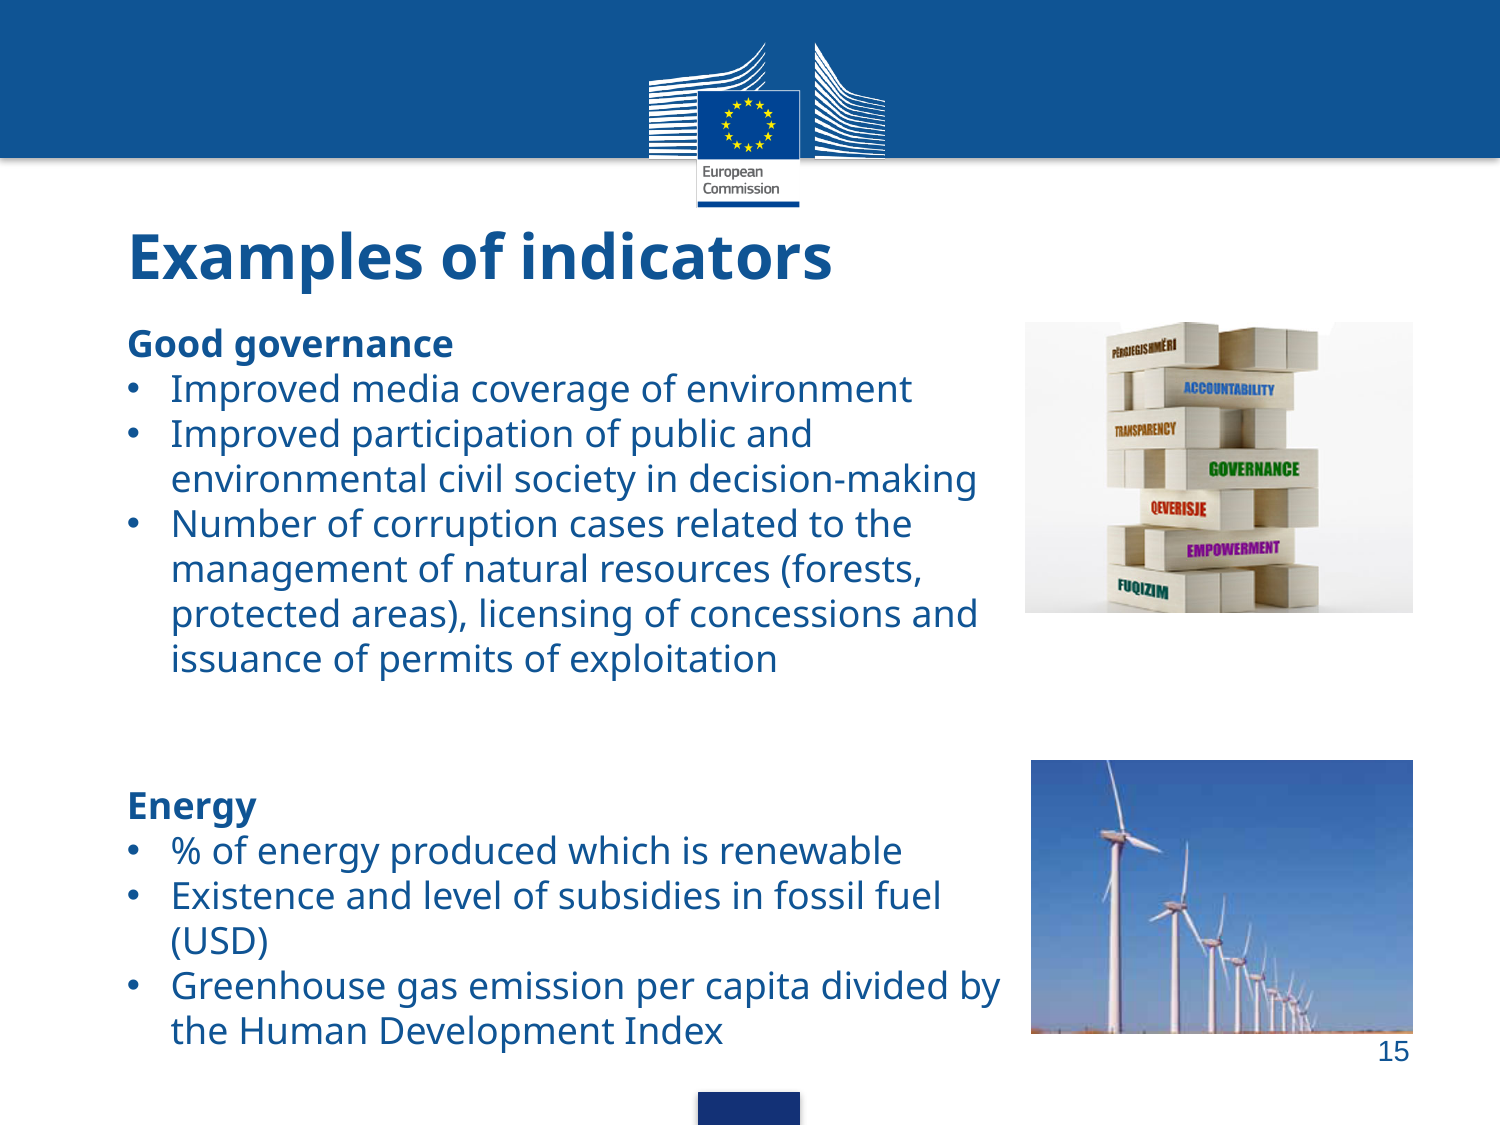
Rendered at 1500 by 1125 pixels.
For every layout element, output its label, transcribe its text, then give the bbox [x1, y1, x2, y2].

picture [1025, 321, 1413, 613]
title Examples of indicators [112, 153, 1463, 356]
slide_number 15 [1074, 1024, 1426, 1103]
picture [1031, 760, 1413, 1034]
picture [649, 42, 885, 153]
text_box Energy % of energy produced which is renewable Existence and level of subsidies in fossil fuel (USD) Greenhouse gas emission per capita divided by the Human Development Index [112, 774, 1034, 1060]
text_box Good governance Improved media coverage of environment Improved participation of public and environmental civil society in decision-making Number of corruption cases related to the management of natural resources (forests, protected areas), licensing of concessions and issuance of permits of exploitation [112, 312, 1046, 774]
